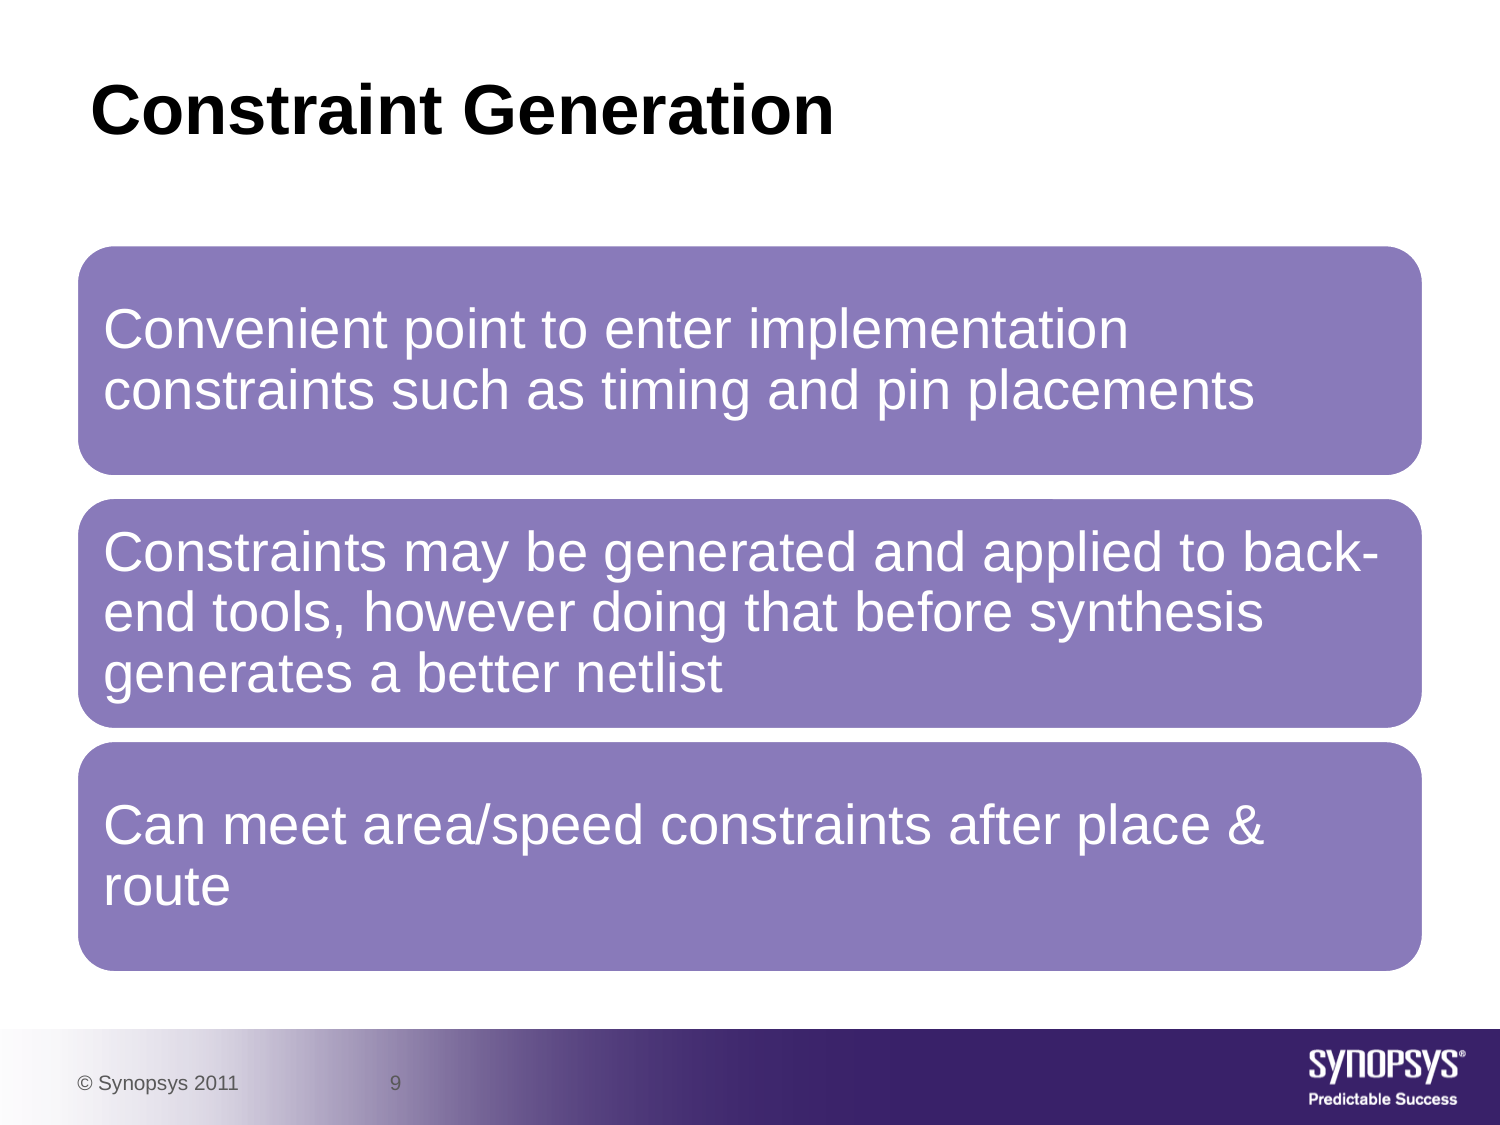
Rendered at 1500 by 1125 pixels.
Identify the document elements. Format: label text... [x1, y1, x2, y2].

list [74, 237, 1426, 981]
title Constraint Generation [75, 12, 1500, 200]
picture [0, 1029, 1500, 1125]
